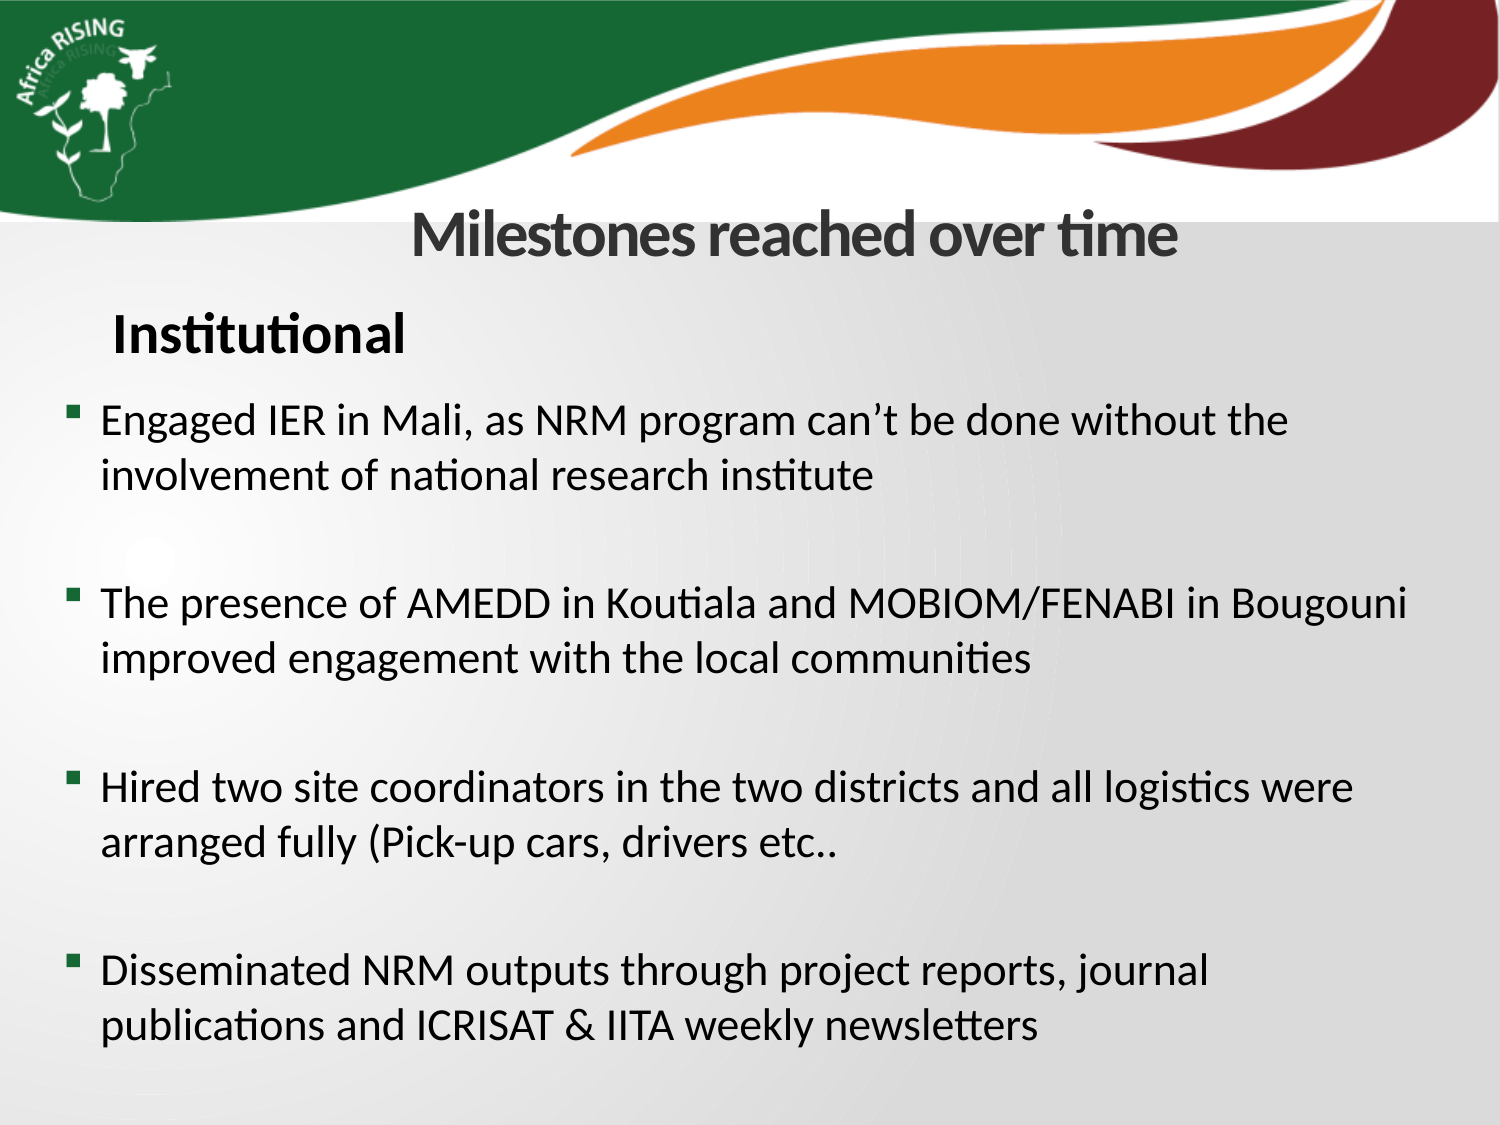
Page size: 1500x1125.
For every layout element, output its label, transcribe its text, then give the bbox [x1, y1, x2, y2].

text_box Institutional [98, 287, 524, 373]
title Milestones reached over time [395, 182, 1329, 251]
list Engaged IER in Mali, as NRM program can’t be done without the involvement of national research institute The presence of AMEDD in Koutiala and MOBIOM/FENABI in Bougouni improved engagement with the local communities Hired two site coordinators in the two districts and all logistics were arranged fully (Pick-up cars, drivers etc.. Disseminated NRM outputs through project reports, journal publications and ICRISAT & IITA weekly newsletters [29, 382, 1459, 1071]
picture [0, 0, 1499, 222]
